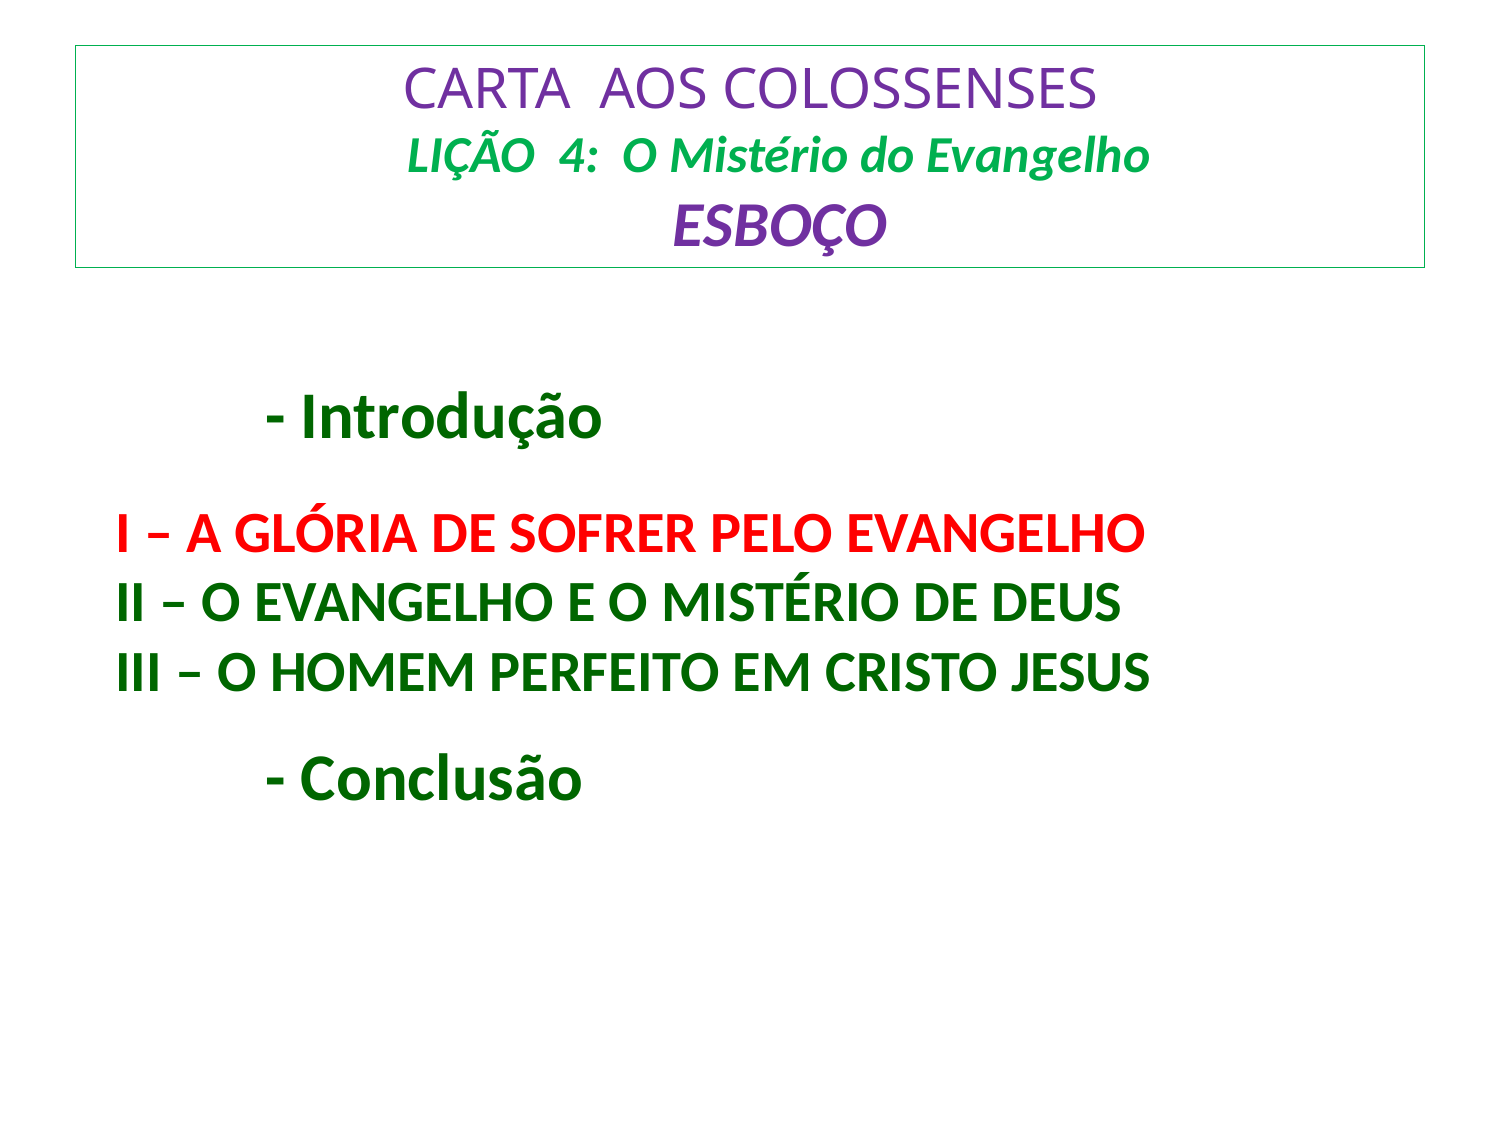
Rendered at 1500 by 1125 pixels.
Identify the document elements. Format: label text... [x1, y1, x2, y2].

title CARTA AOS COLOSSENSES LIÇÃO 4: O Mistério do Evangelho ESBOÇO [75, 45, 1425, 268]
list - Introdução I – A GLÓRIA DE SOFRER PELO EVANGELHO II – O EVANGELHO E O MISTÉRIO DE DEUS III – O HOMEM PERFEITO EM CRISTO JESUS - Conclusão [100, 314, 1424, 975]
